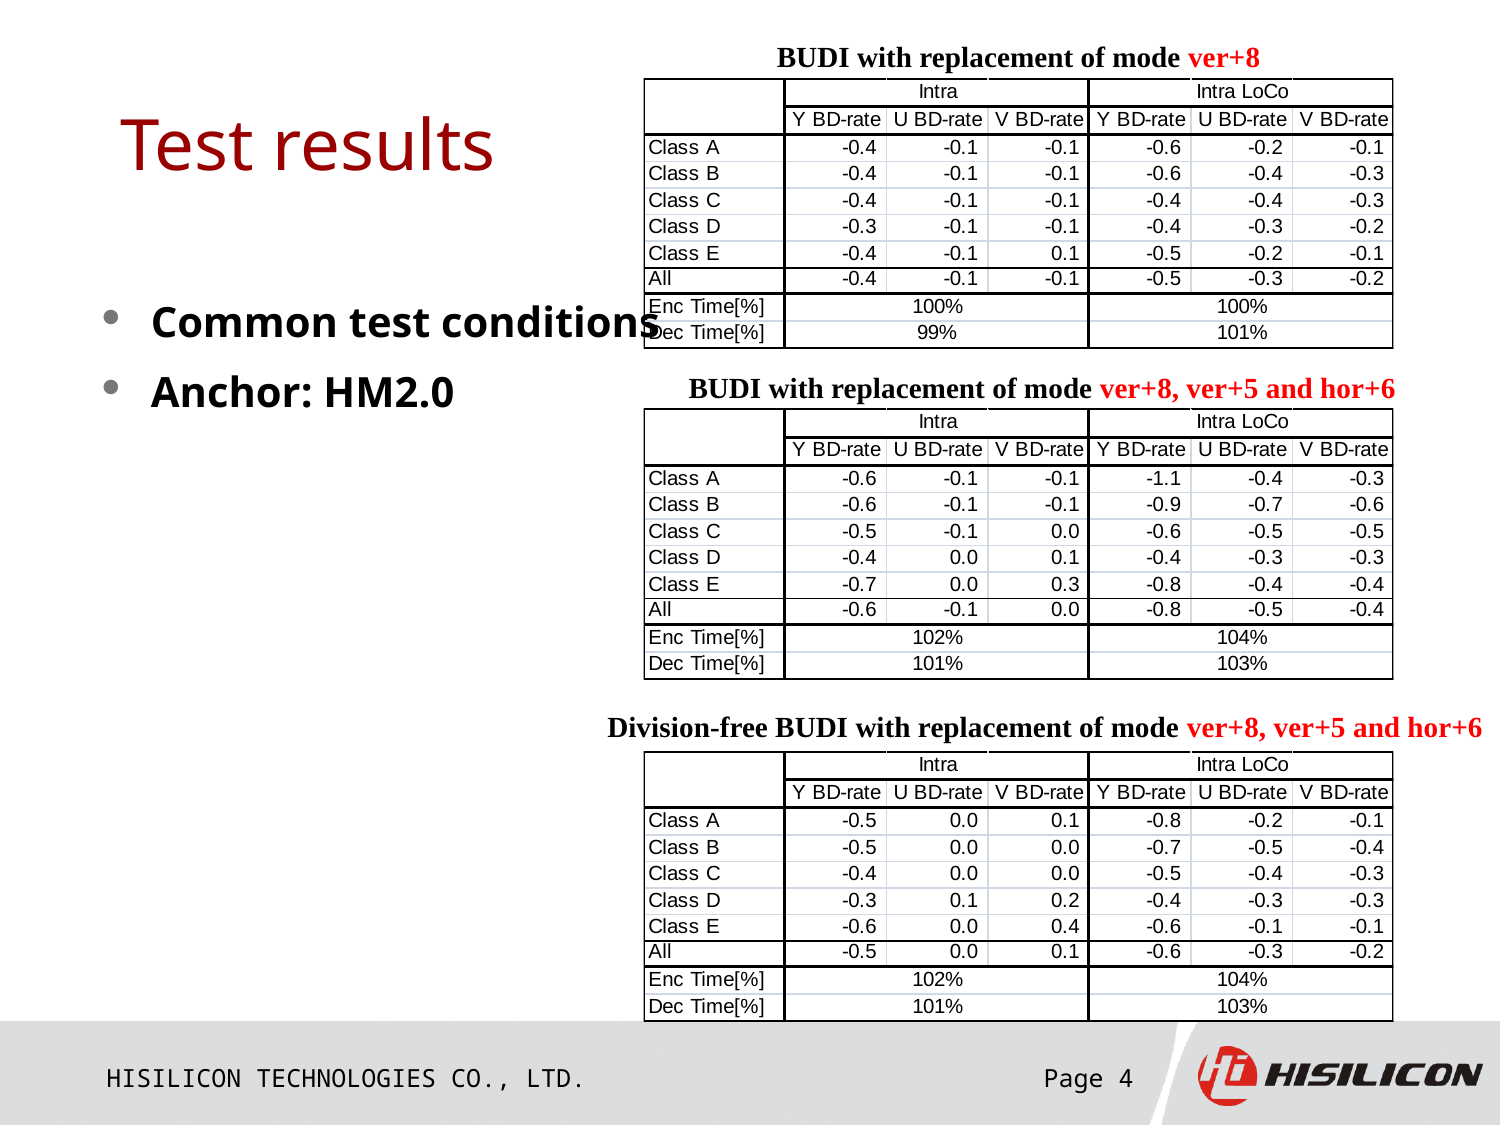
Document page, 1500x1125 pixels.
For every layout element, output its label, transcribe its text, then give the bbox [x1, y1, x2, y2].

text_box Division-free BUDI with replacement of mode ver+8, ver+5 and hor+6 [584, 701, 1500, 752]
picture [643, 77, 1396, 351]
text_box BUDI with replacement of mode ver+8 [667, 31, 1370, 76]
text_box BUDI with replacement of mode ver+8, ver+5 and hor+6 [608, 362, 1477, 412]
title Test results [106, 70, 667, 214]
list Common test conditions Anchor: HM2.0 [88, 269, 1409, 958]
picture [0, 751, 1500, 1125]
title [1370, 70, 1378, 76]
slide_number Page 4 [1043, 1064, 1176, 1095]
picture [643, 408, 1396, 681]
